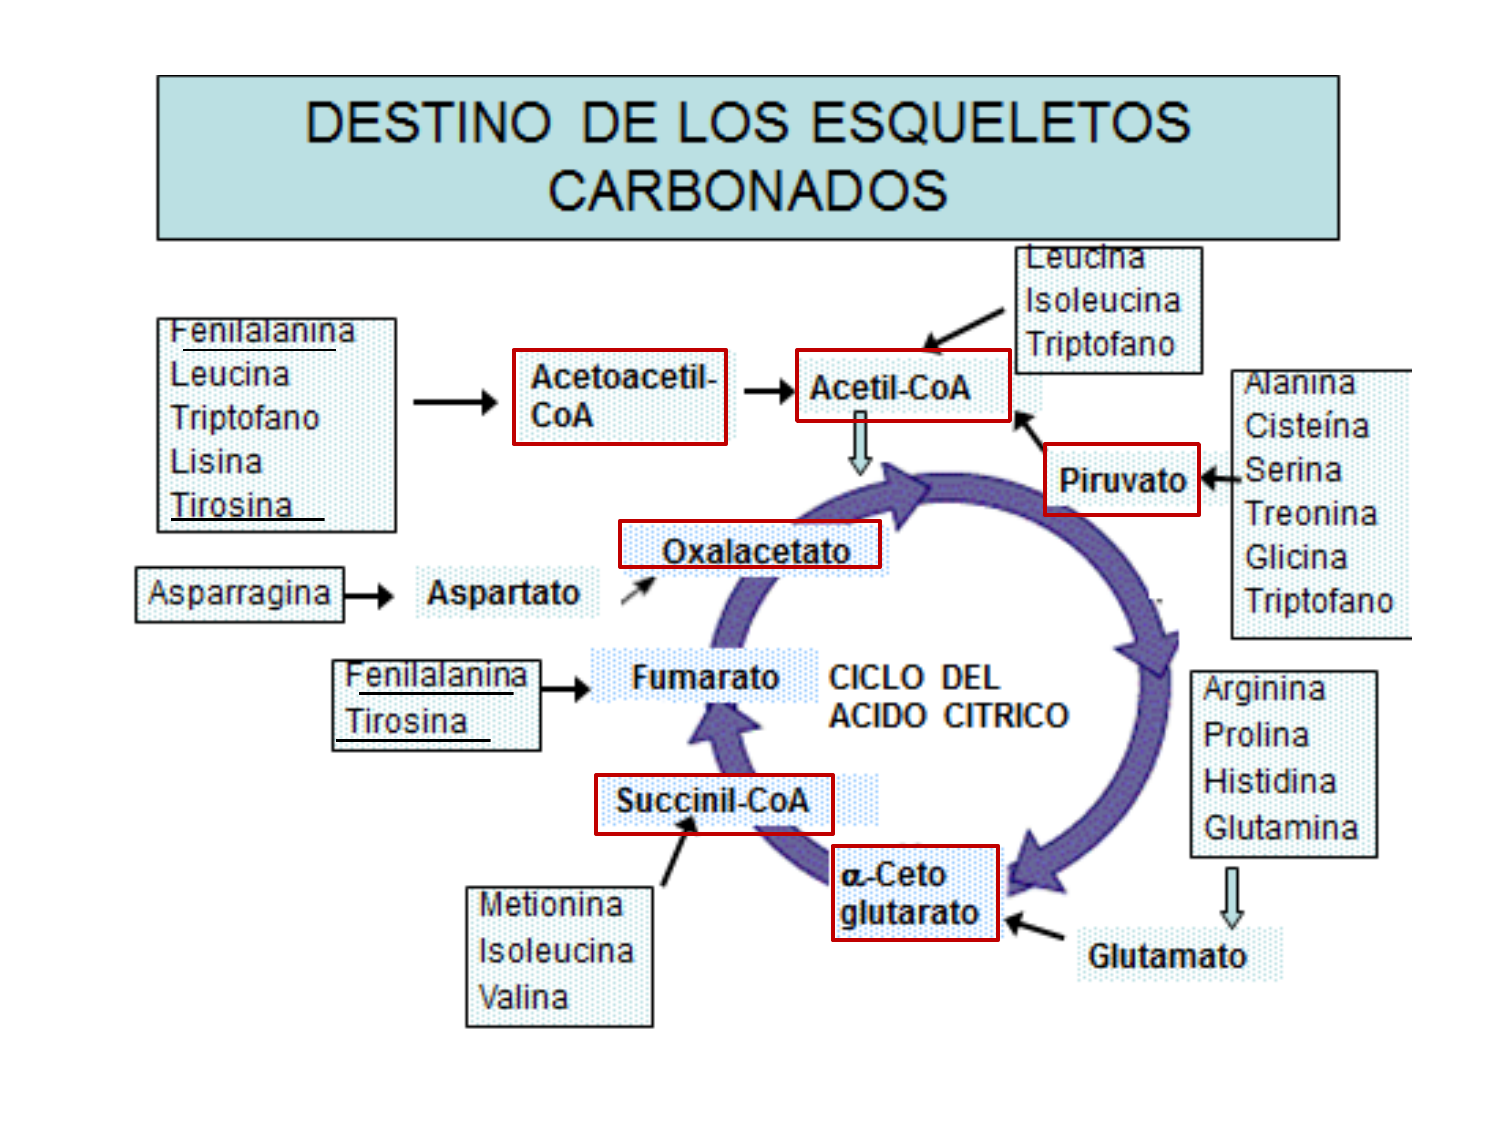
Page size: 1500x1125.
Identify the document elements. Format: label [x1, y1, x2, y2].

picture [100, 74, 1412, 1059]
